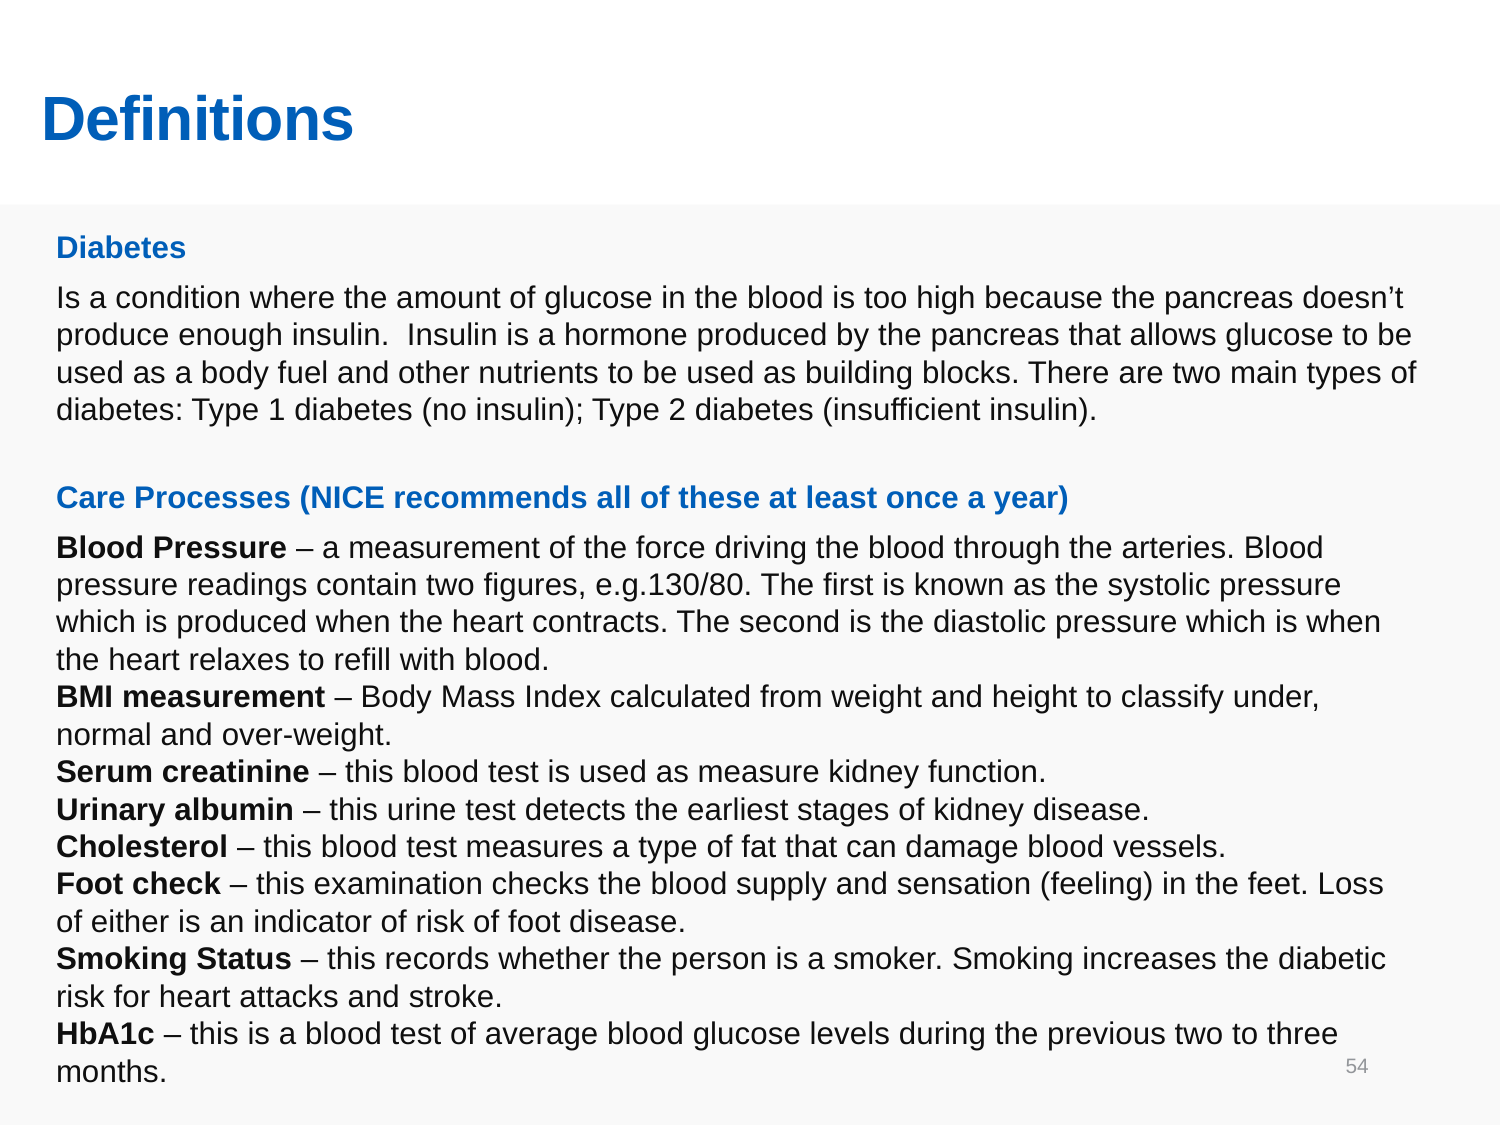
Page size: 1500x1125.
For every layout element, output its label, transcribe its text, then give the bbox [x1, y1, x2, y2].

text_box Diabetes Is a condition where the amount of glucose in the blood is too high because the pancreas doesn’t produce enough insulin. Insulin is a hormone produced by the pancreas that allows glucose to be used as a body fuel and other nutrients to be used as building blocks. There are two main types of diabetes: Type 1 diabetes (no insulin); Type 2 diabetes (insufficient insulin). Care Processes (NICE recommends all of these at least once a year) Blood Pressure – a measurement of the force driving the blood through the arteries. Blood pressure readings contain two figures, e.g.130/80. The first is known as the systolic pressure which is produced when the heart contracts. The second is the diastolic pressure which is when the heart relaxes to refill with blood. BMI measurement – Body Mass Index calculated from weight and height to classify under, normal and over-weight. Serum creatinine – this blood test is used as measure kidney function. Urinary albumin – this urine test detects the earliest stages of kidney disease. Cholesterol – this blood test measures a type of fat that can damage blood vessels. Foot check – this examination checks the blood supply and sensation (feeling) in the feet. Loss of either is an indicator of risk of foot disease. Smoking Status – this records whether the person is a smoker. Smoking increases the diabetic risk for heart attacks and stroke. HbA1c – this is a blood test of average blood glucose levels during the previous two to three months. [41, 219, 1436, 1125]
title Definitions [41, 78, 1294, 185]
